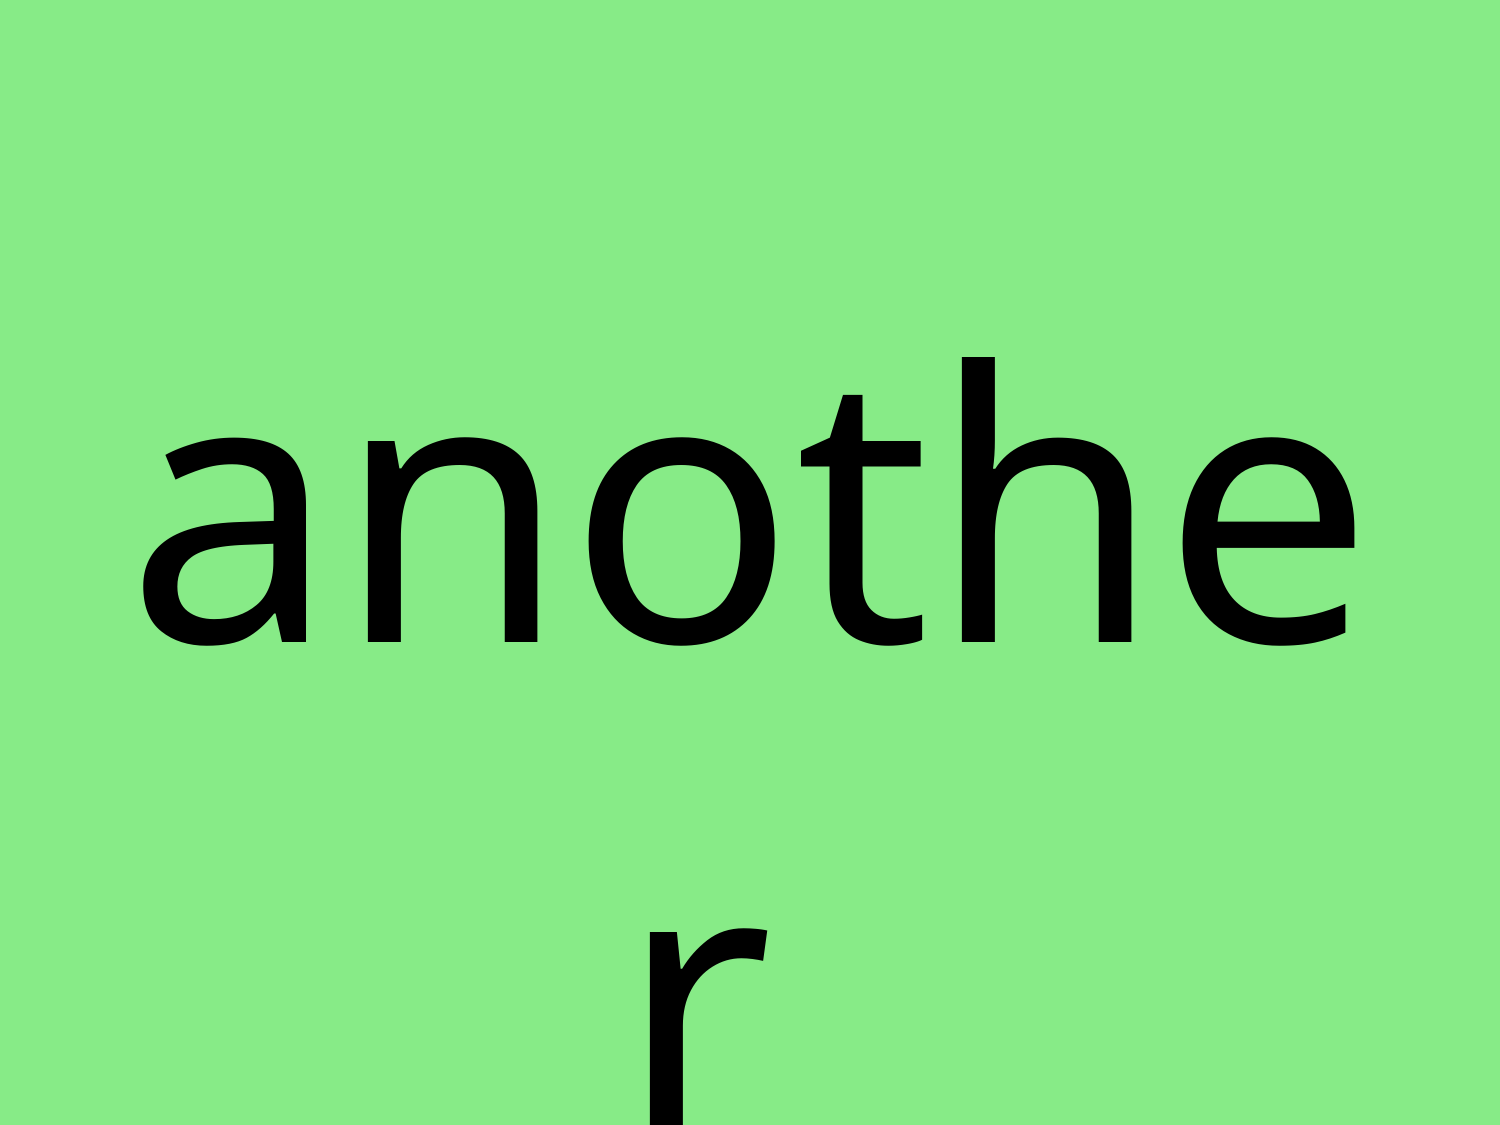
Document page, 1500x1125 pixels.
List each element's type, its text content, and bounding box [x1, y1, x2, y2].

text_box another [41, 259, 1459, 1125]
